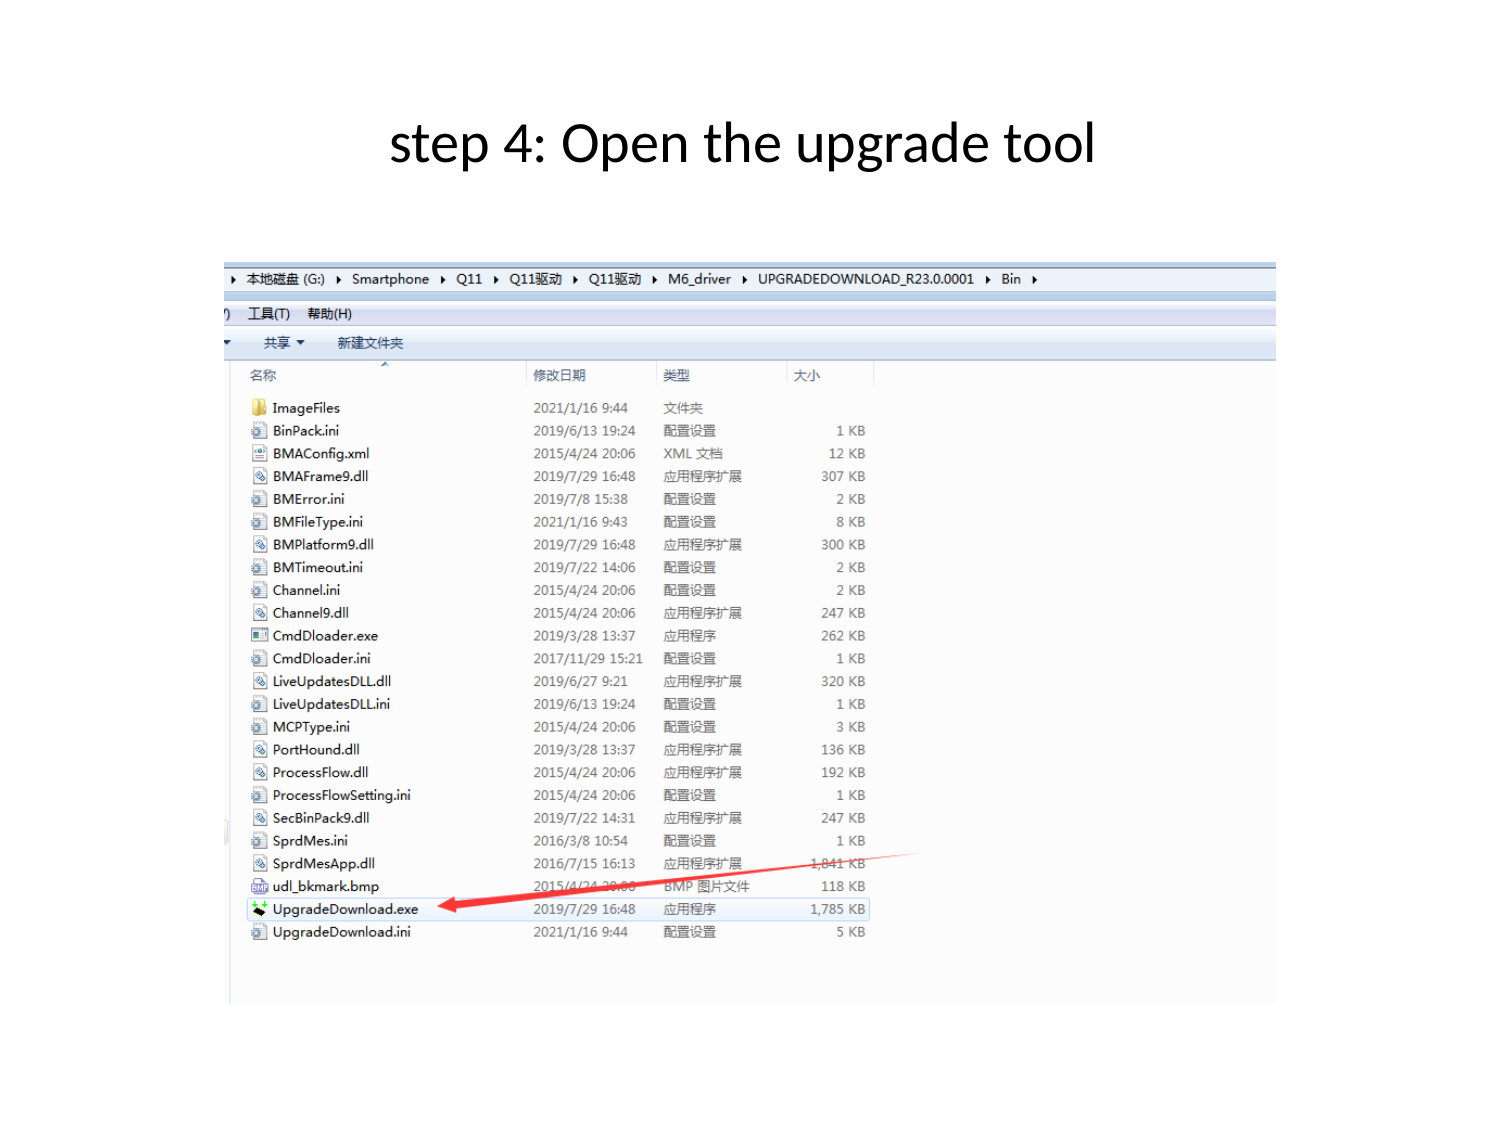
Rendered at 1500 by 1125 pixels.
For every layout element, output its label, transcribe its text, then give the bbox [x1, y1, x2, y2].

title step 4: Open the upgrade tool [75, 45, 1425, 233]
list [224, 262, 1276, 1006]
